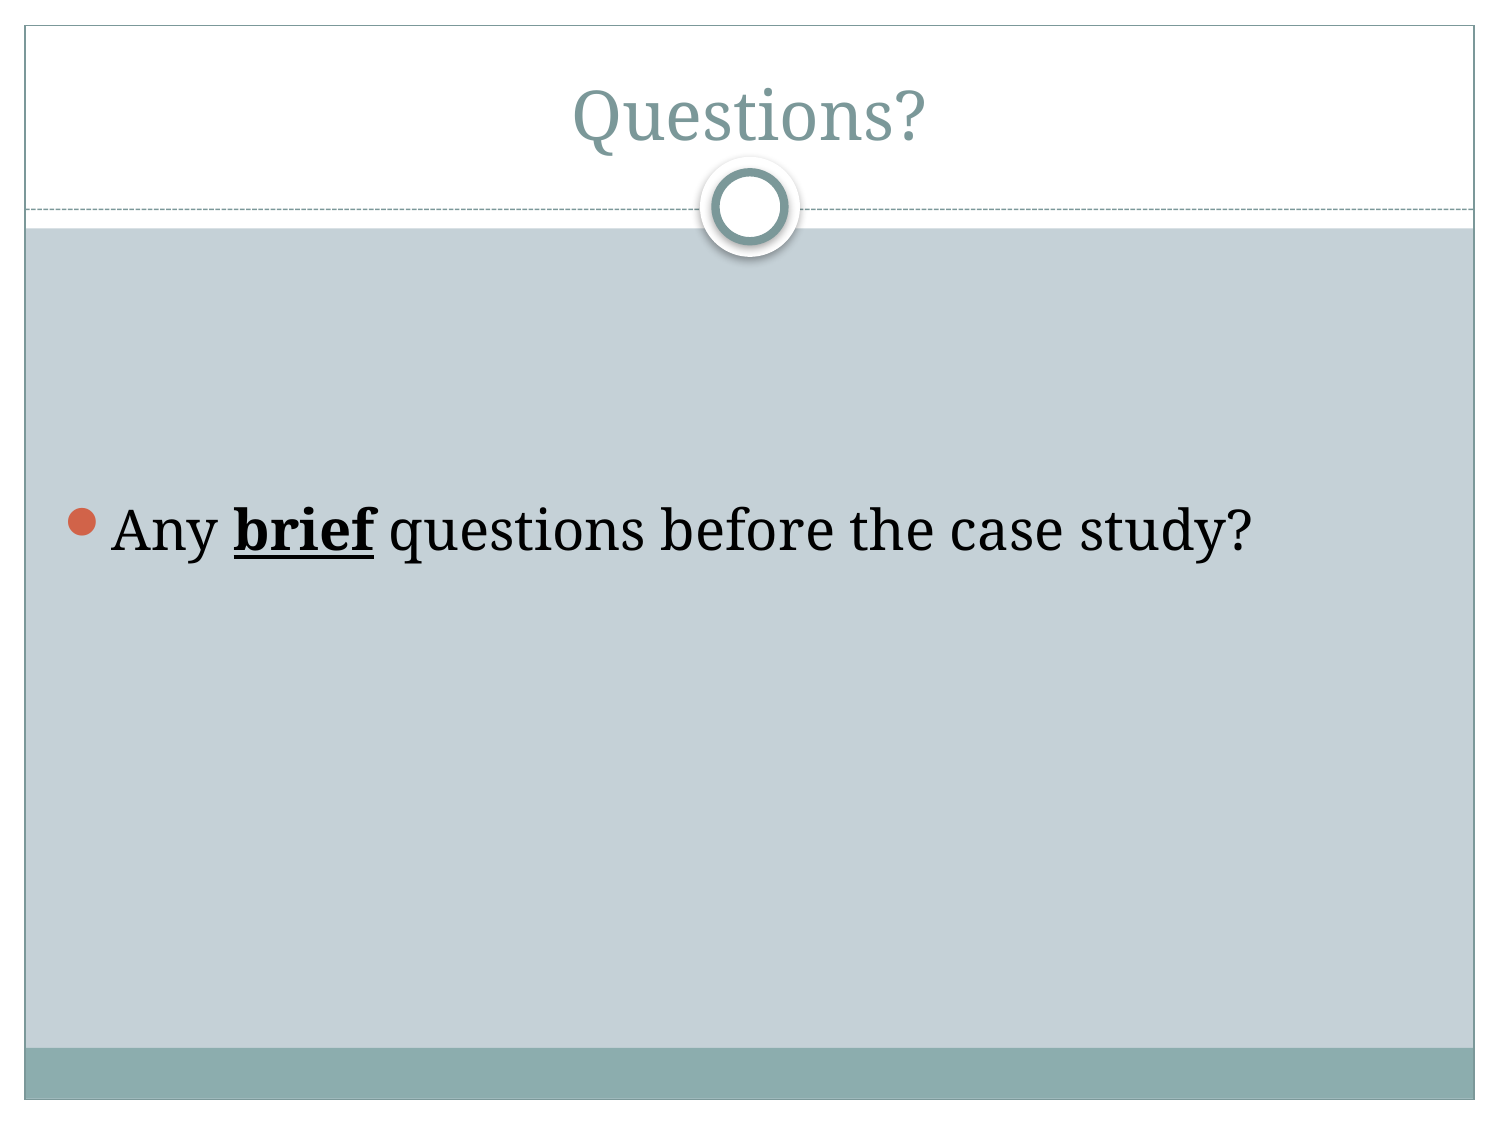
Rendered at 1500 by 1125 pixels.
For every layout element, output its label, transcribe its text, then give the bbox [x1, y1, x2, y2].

list Any brief questions before the case study? [49, 250, 1445, 1001]
title Questions? [49, 37, 1450, 162]
